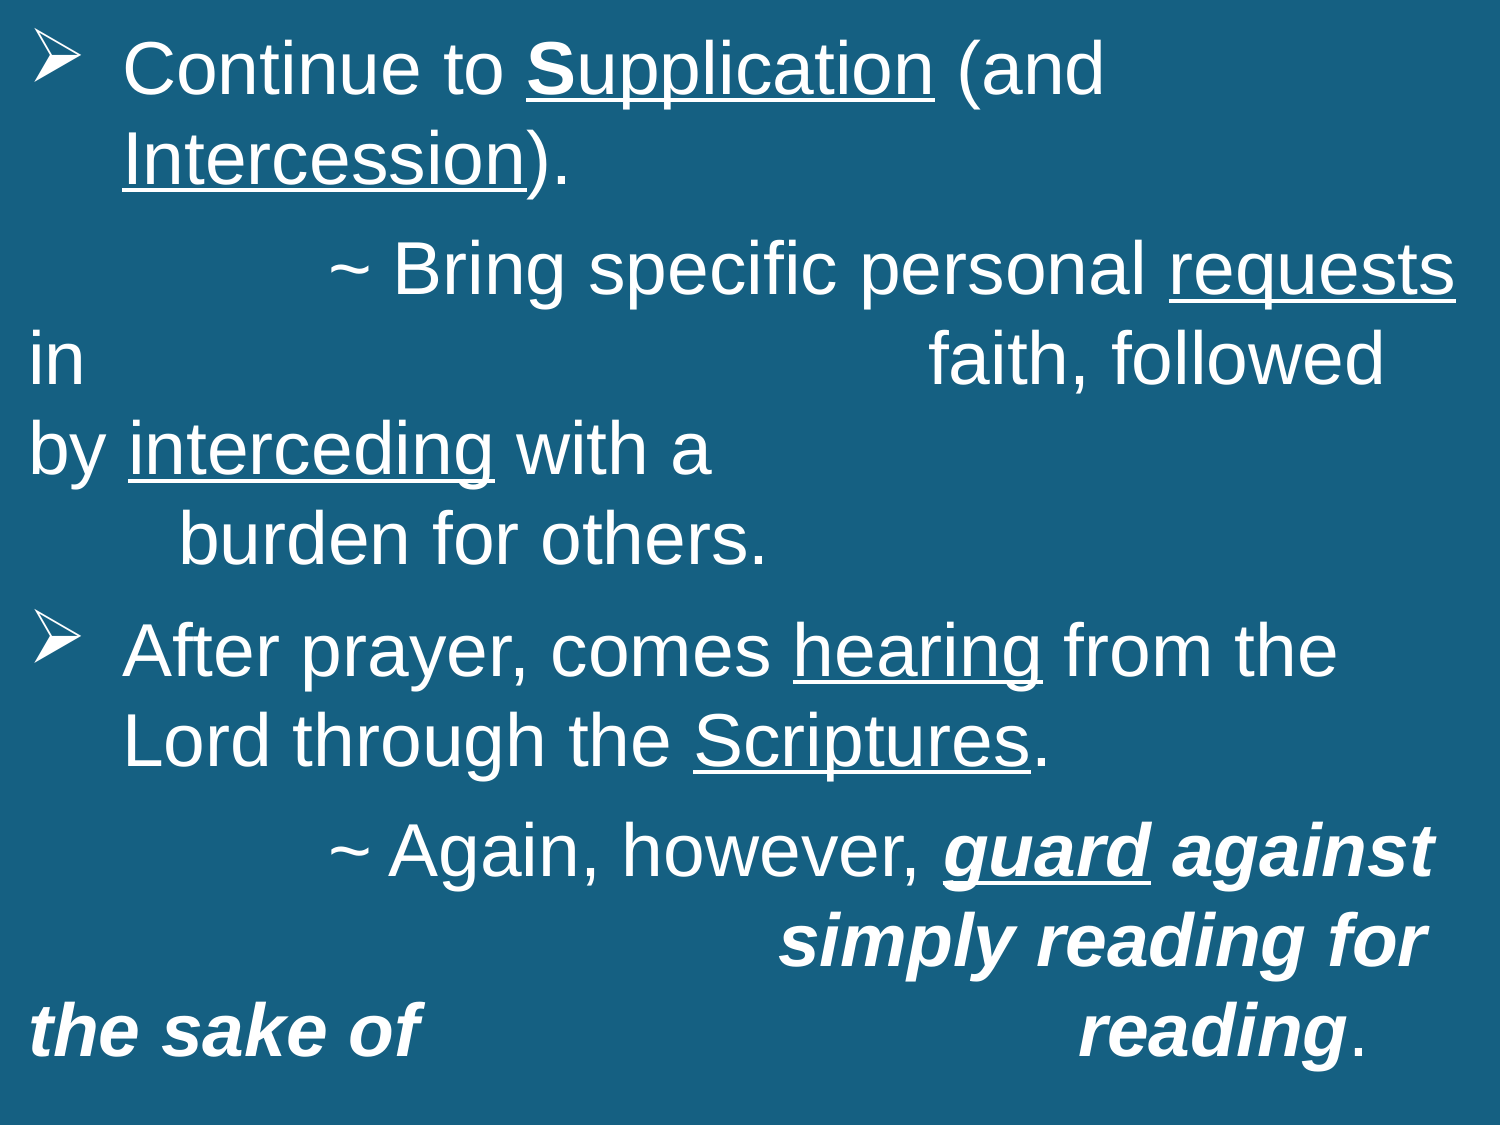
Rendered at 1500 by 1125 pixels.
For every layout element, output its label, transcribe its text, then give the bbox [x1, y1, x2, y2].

subtitle Continue to Supplication (and Intercession). ~ Bring specific personal requests in faith, followed by interceding with a burden for others. After prayer, comes hearing from the Lord through the Scriptures. ~ Again, however, guard against simply reading for the sake of reading. [13, 11, 1490, 1111]
